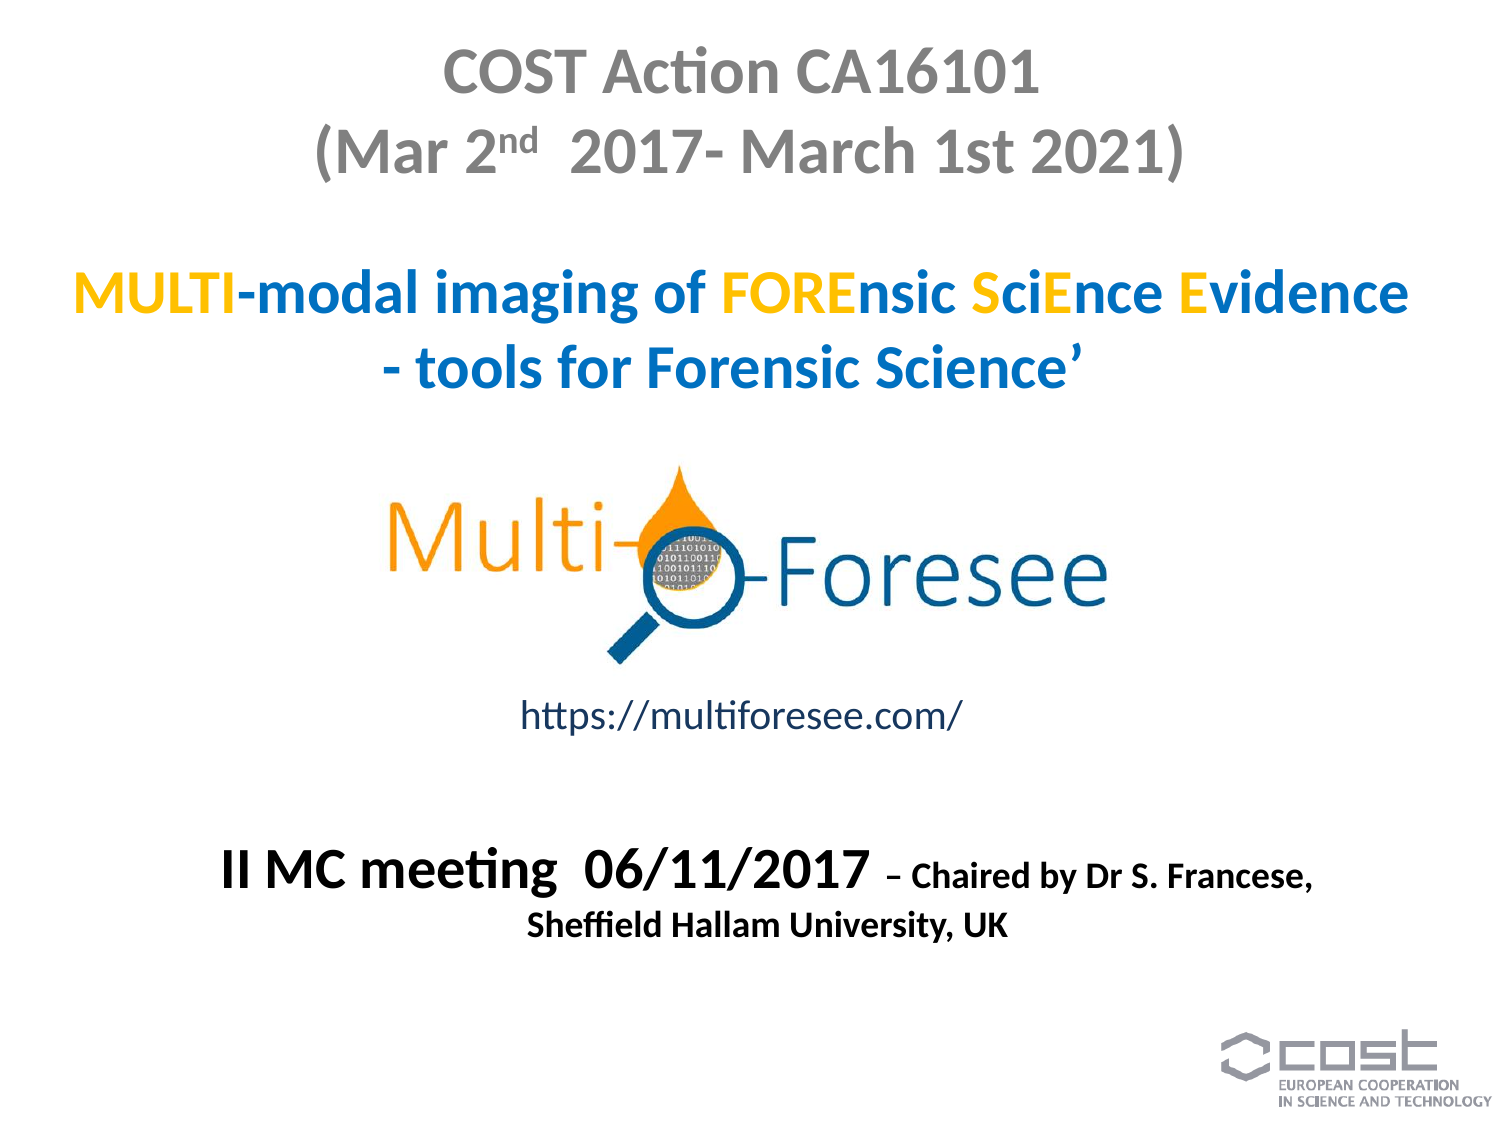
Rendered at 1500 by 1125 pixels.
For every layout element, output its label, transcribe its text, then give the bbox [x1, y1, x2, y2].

picture [371, 432, 1137, 681]
text_box COST Action CA16101 (Mar 2nd 2017- March 1st 2021) [0, 19, 1500, 194]
text_box II MC meeting 06/11/2017 – Chaired by Dr S. Francese, Sheffield Hallam University, UK [147, 822, 1388, 953]
picture [1201, 1022, 1500, 1125]
text_box MULTI-modal imaging of FOREnsic SciEnce Evidence - tools for Forensic Science’ [41, 243, 1441, 409]
text_box https://multiforesee.com/ [505, 689, 979, 746]
